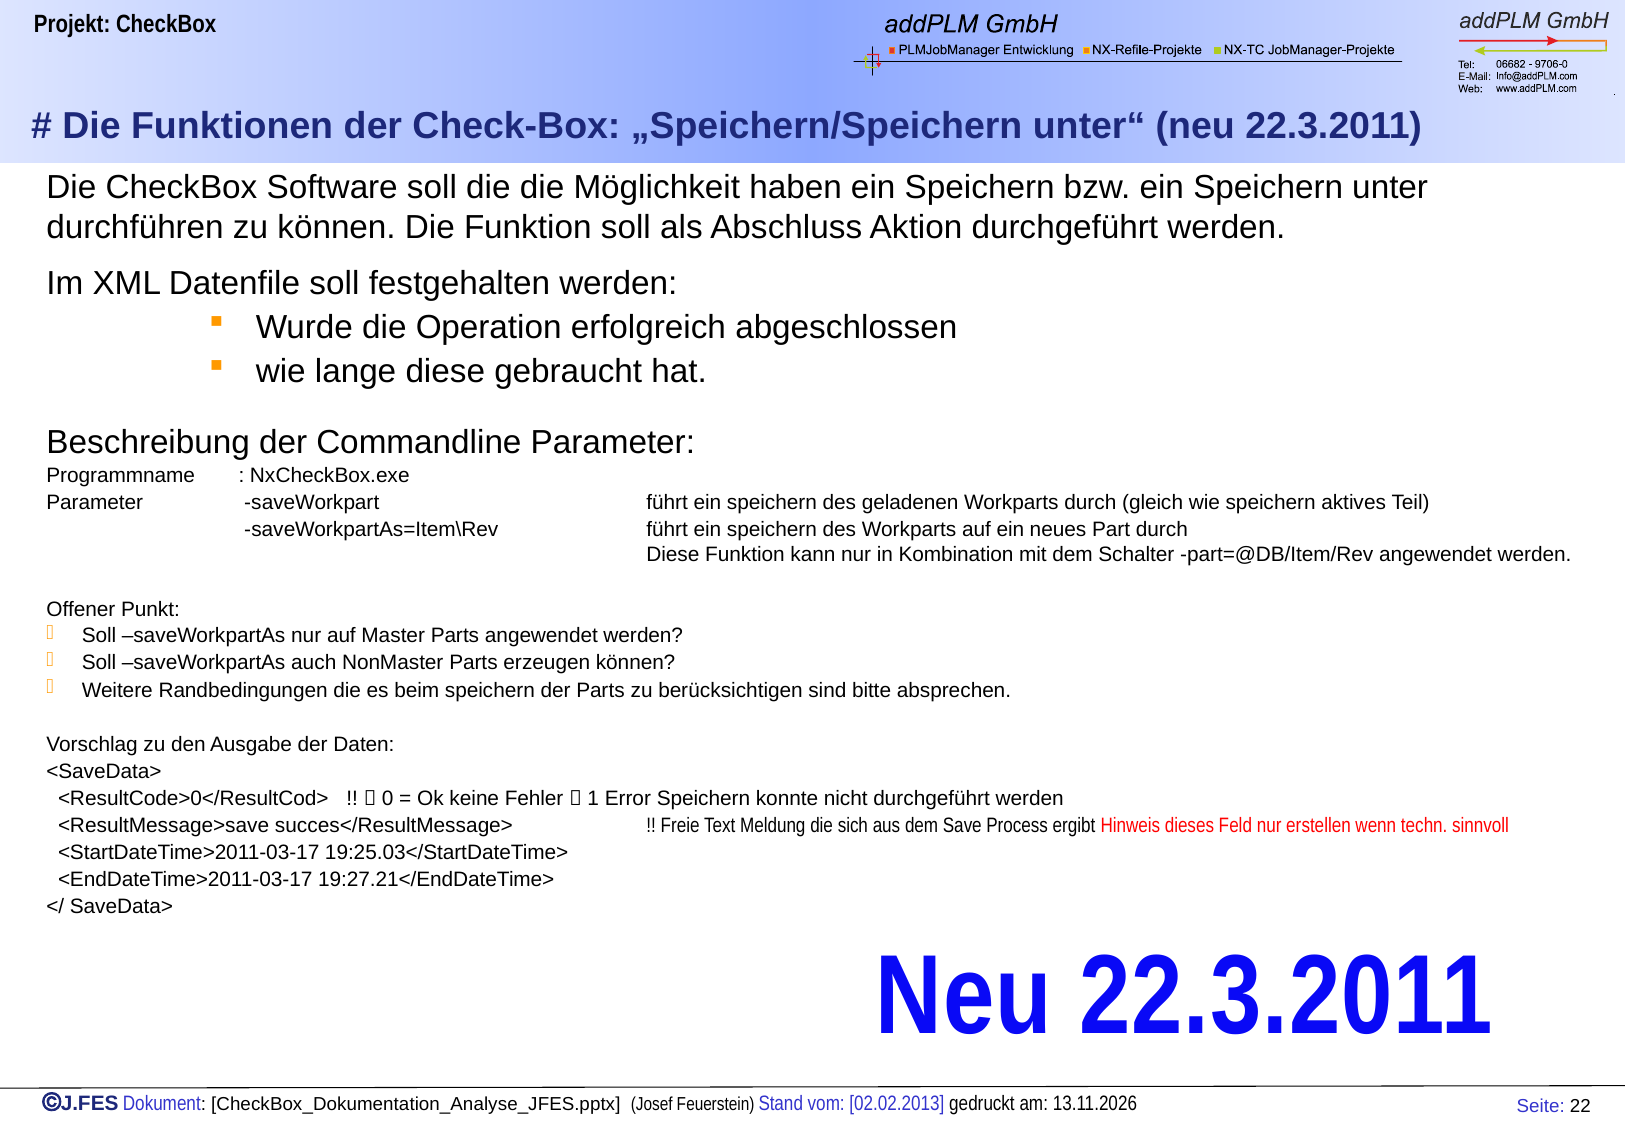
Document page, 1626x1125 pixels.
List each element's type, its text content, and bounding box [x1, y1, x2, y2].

text_box Die CheckBox Software soll die die Möglichkeit haben ein Speichern bzw. ein Speichern unter durchführen zu können. Die Funktion soll als Abschluss Aktion durchgeführt werden. Im XML Datenfile soll festgehalten werden: Wurde die Operation erfolgreich abgeschlossen wie lange diese gebraucht hat. Beschreibung der Commandline Parameter: Programmname : NxCheckBox.exe Parameter -saveWorkpart führt ein speichern des geladenen Workparts durch (gleich wie speichern aktives Teil) -saveWorkpartAs=Item\Rev führt ein speichern des Workparts auf ein neues Part durch Diese Funktion kann nur in Kombination mit dem Schalter -part=@DB/Item/Rev angewendet werden. Offener Punkt: Soll –saveWorkpartAs nur auf Master Parts angewendet werden? Soll –saveWorkpartAs auch NonMaster Parts erzeugen können? Weitere Randbedingungen die es beim speichern der Parts zu berücksichtigen sind bitte absprechen. Vorschlag zu den Ausgabe der Daten: <SaveData> <ResultCode>0</ResultCod> !!  0 = Ok keine Fehler  1 Error Speichern konnte nicht durchgeführt werden <ResultMessage>save succes</ResultMessage> !! Freie Text Meldung die sich aus dem Save Process ergibt Hinweis dieses Feld nur erstellen wenn techn. sinnvoll <StartDateTime>2011-03-17 19:25.03</StartDateTime> <EndDateTime>2011-03-17 19:27.21</EndDateTime> </ SaveData> [31, 157, 1590, 925]
text_box Neu 22.3.2011 [860, 913, 1509, 1064]
title # Die Funktionen der Check-Box: „Speichern/Speichern unter“ (neu 22.3.2011) [30, 73, 1600, 148]
